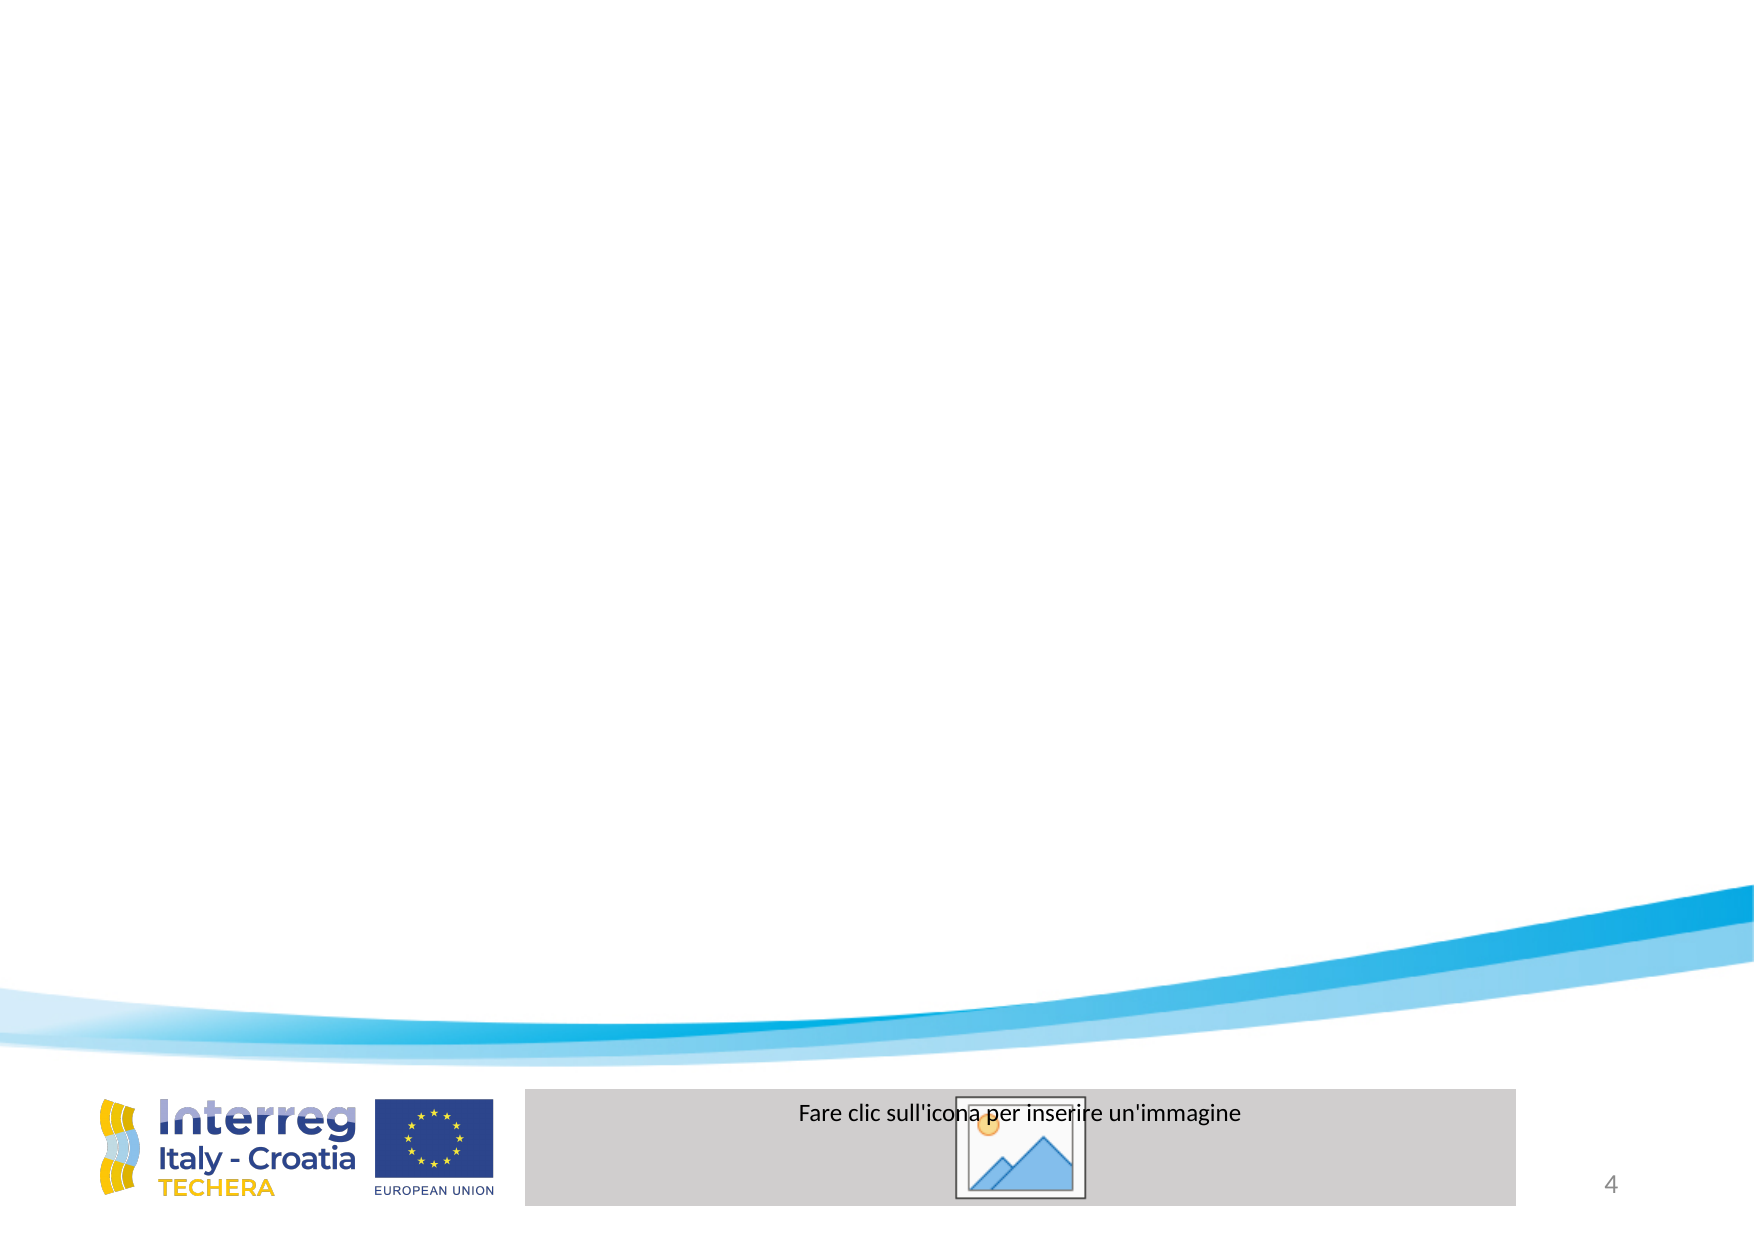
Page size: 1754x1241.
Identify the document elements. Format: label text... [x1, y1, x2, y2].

slide_number 4 [1526, 1149, 1634, 1216]
picture [0, 884, 1754, 1218]
